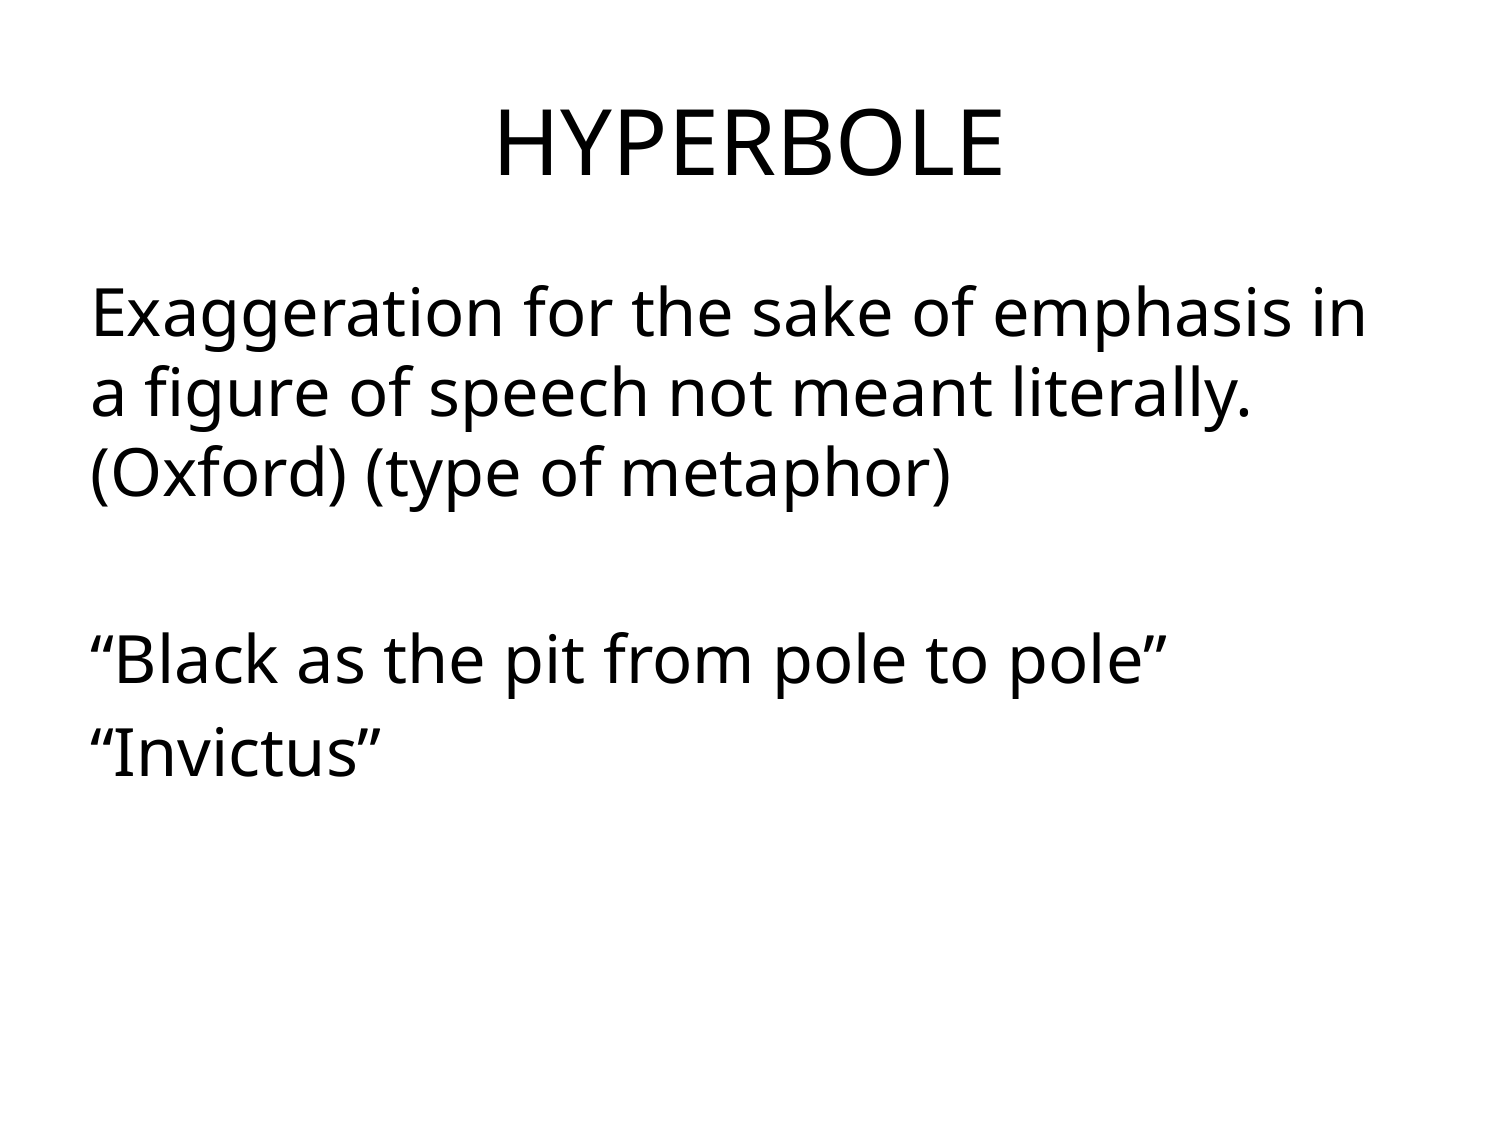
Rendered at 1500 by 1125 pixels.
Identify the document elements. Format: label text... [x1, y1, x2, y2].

title HYPERBOLE [75, 45, 1425, 233]
list Exaggeration for the sake of emphasis in a figure of speech not meant literally. (Oxford) (type of metaphor) “Black as the pit from pole to pole” “Invictus” [75, 262, 1425, 1005]
